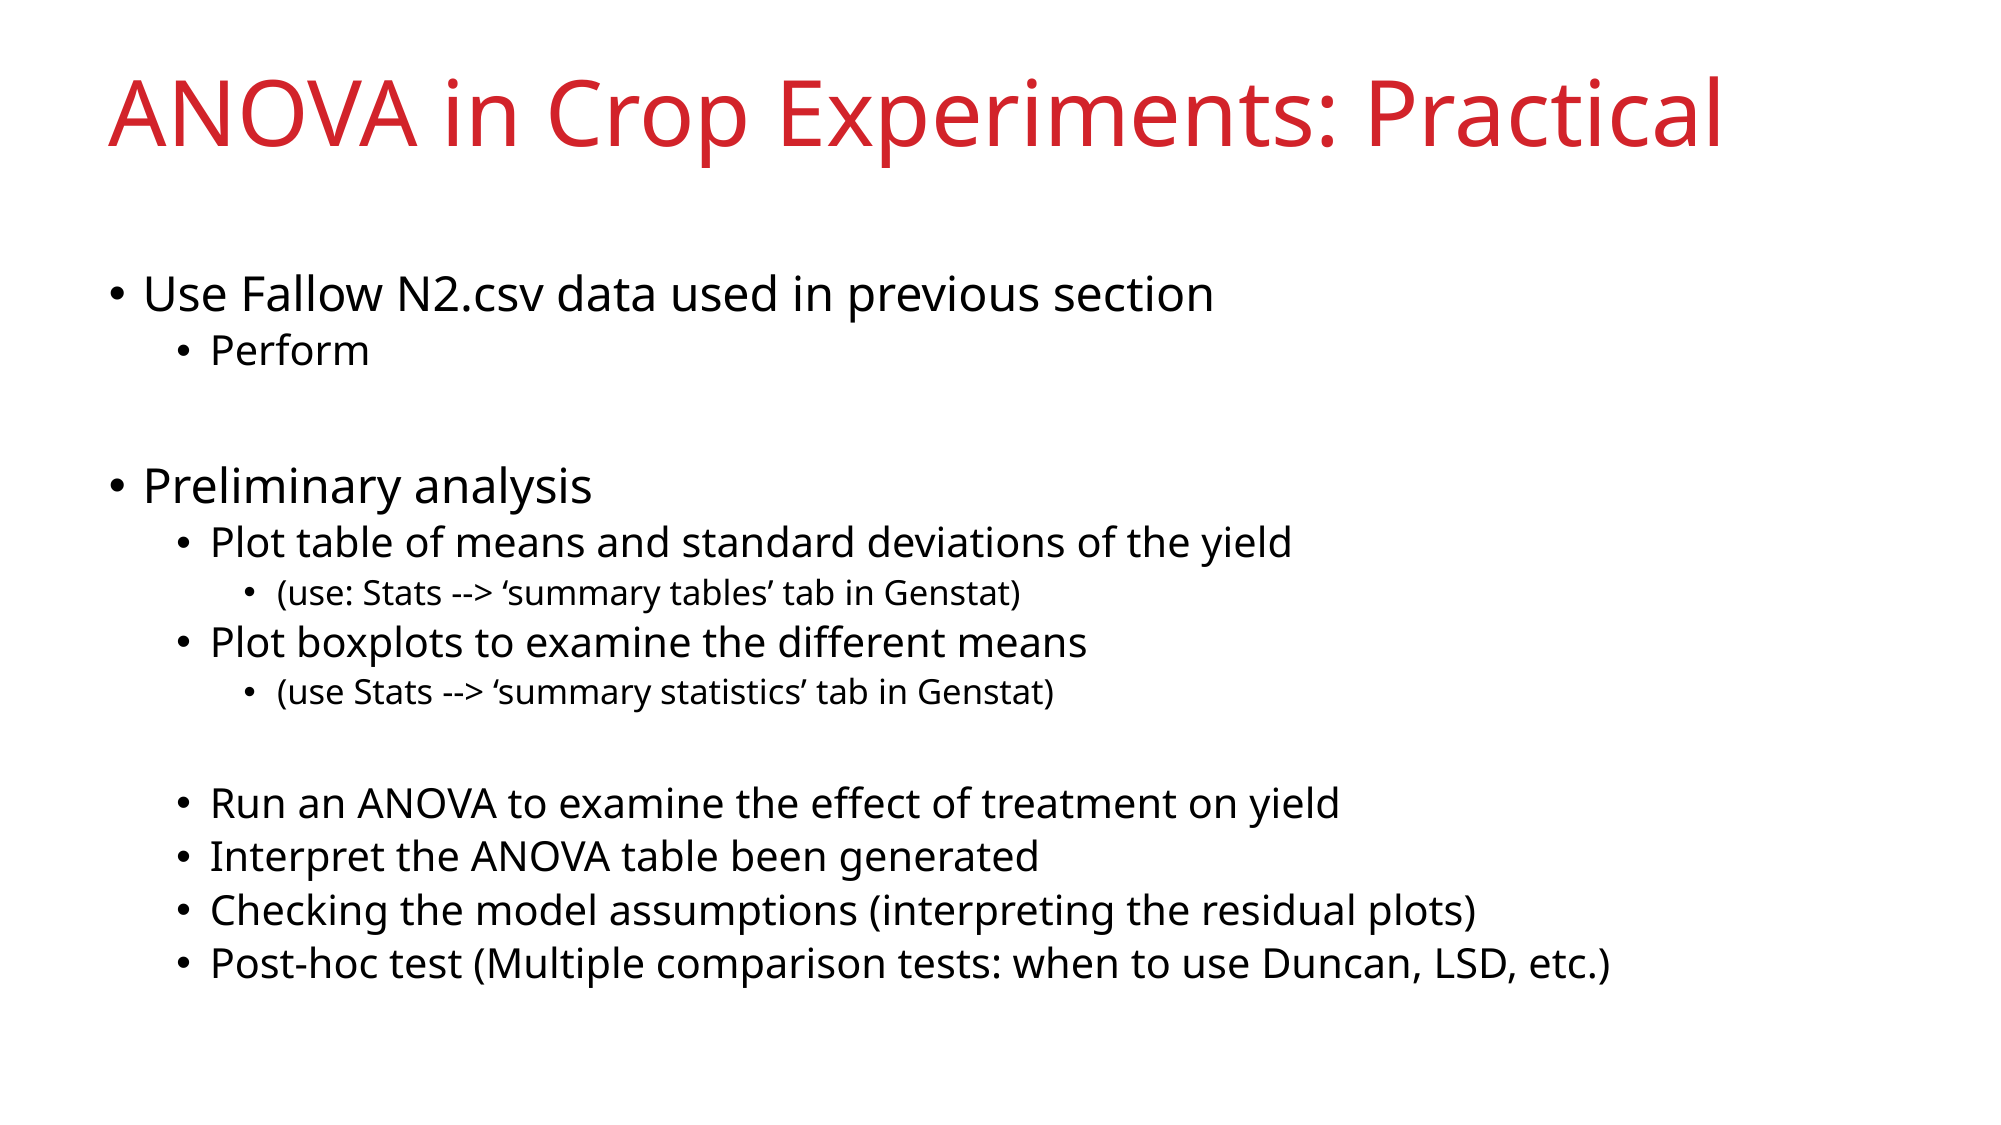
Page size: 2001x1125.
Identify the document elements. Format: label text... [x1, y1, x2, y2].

list Use Fallow N2.csv data used in previous section Perform Preliminary analysis Plot table of means and standard deviations of the yield (use: Stats --> ‘summary tables’ tab in Genstat) Plot boxplots to examine the different means (use Stats --> ‘summary statistics’ tab in Genstat) Run an ANOVA to examine the effect of treatment on yield Interpret the ANOVA table been generated Checking the model assumptions (interpreting the residual plots) Post-hoc test (Multiple comparison tests: when to use Duncan, LSD, etc.) [93, 261, 1863, 1000]
title ANOVA in Crop Experiments: Practical [93, 0, 1863, 235]
